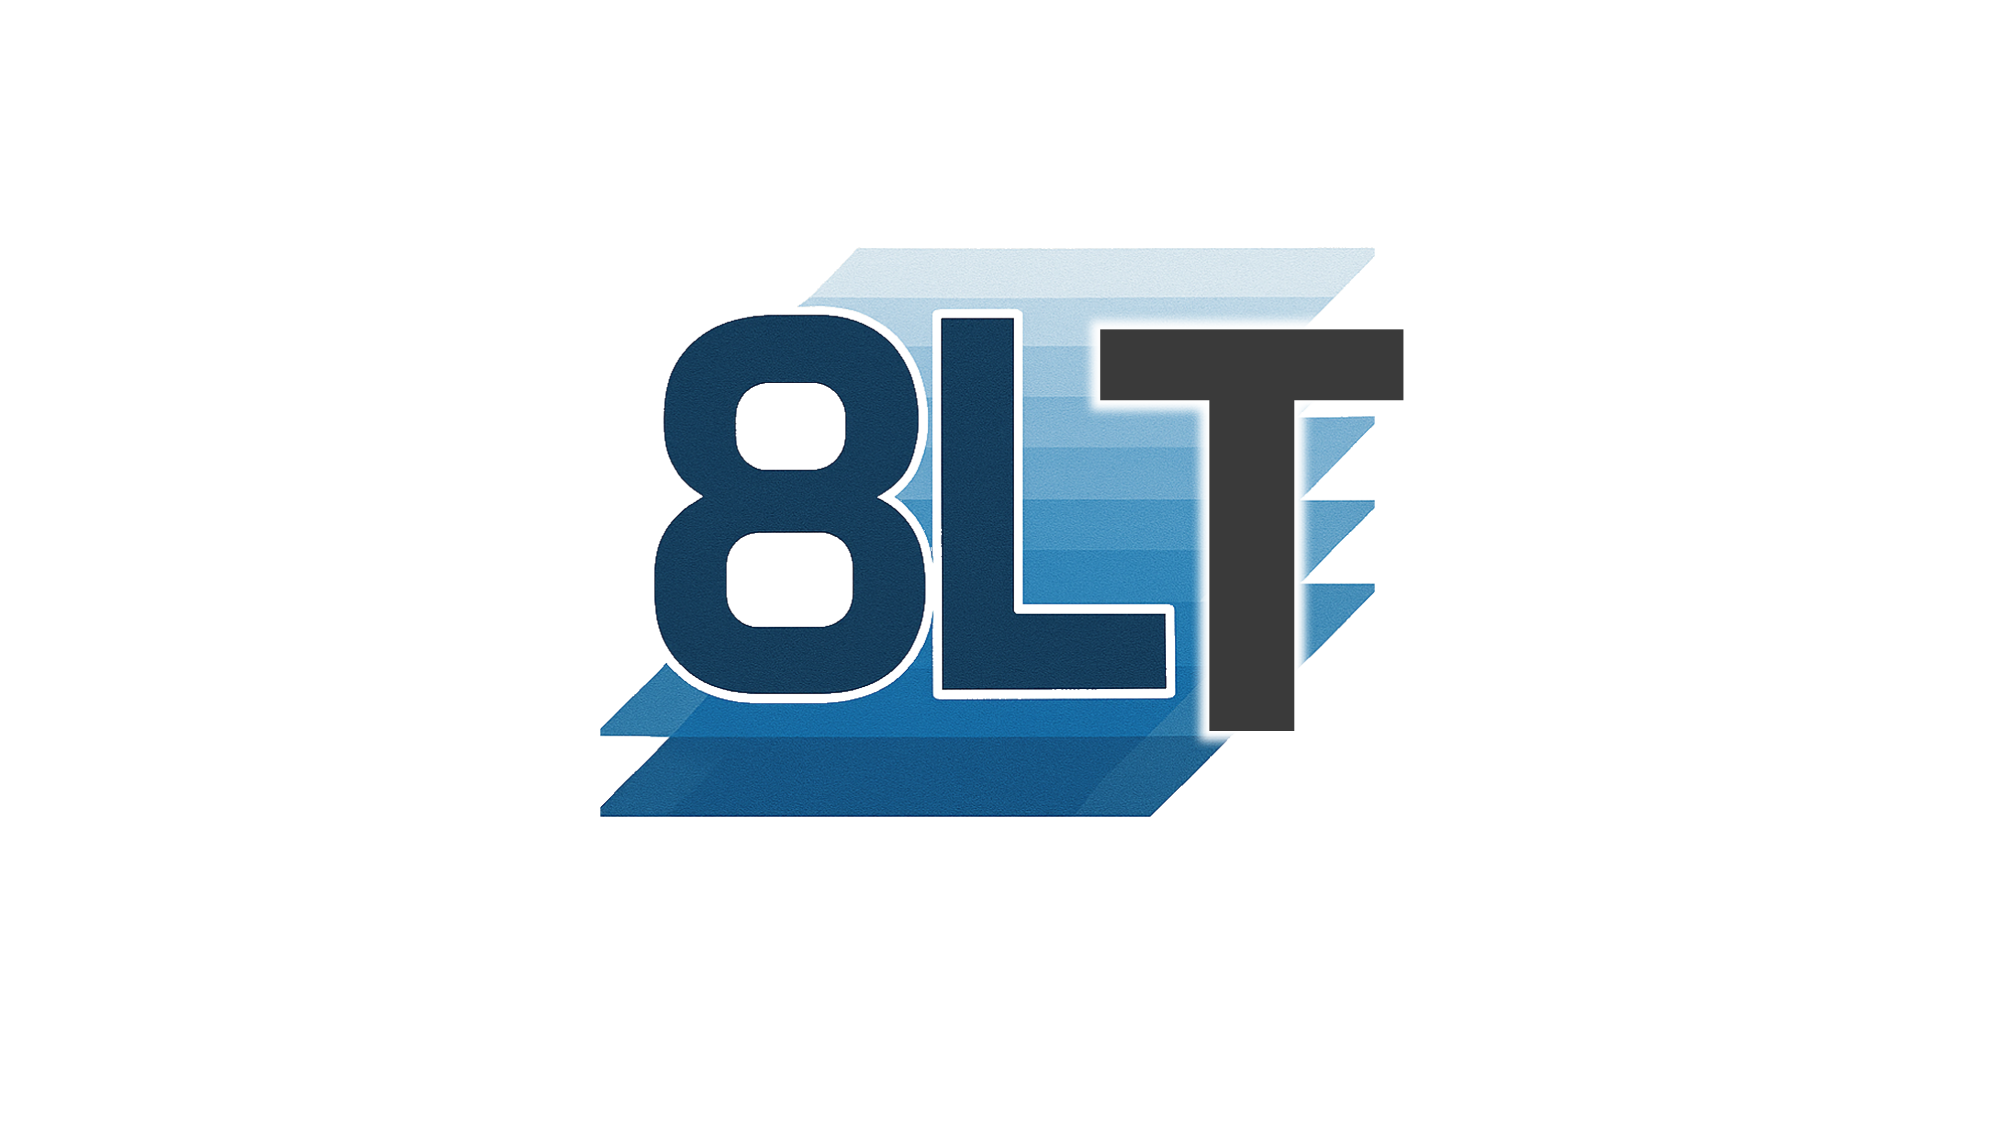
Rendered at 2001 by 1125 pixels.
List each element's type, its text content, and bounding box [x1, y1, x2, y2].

picture [599, 247, 1376, 817]
text_box T [1074, 161, 1413, 852]
